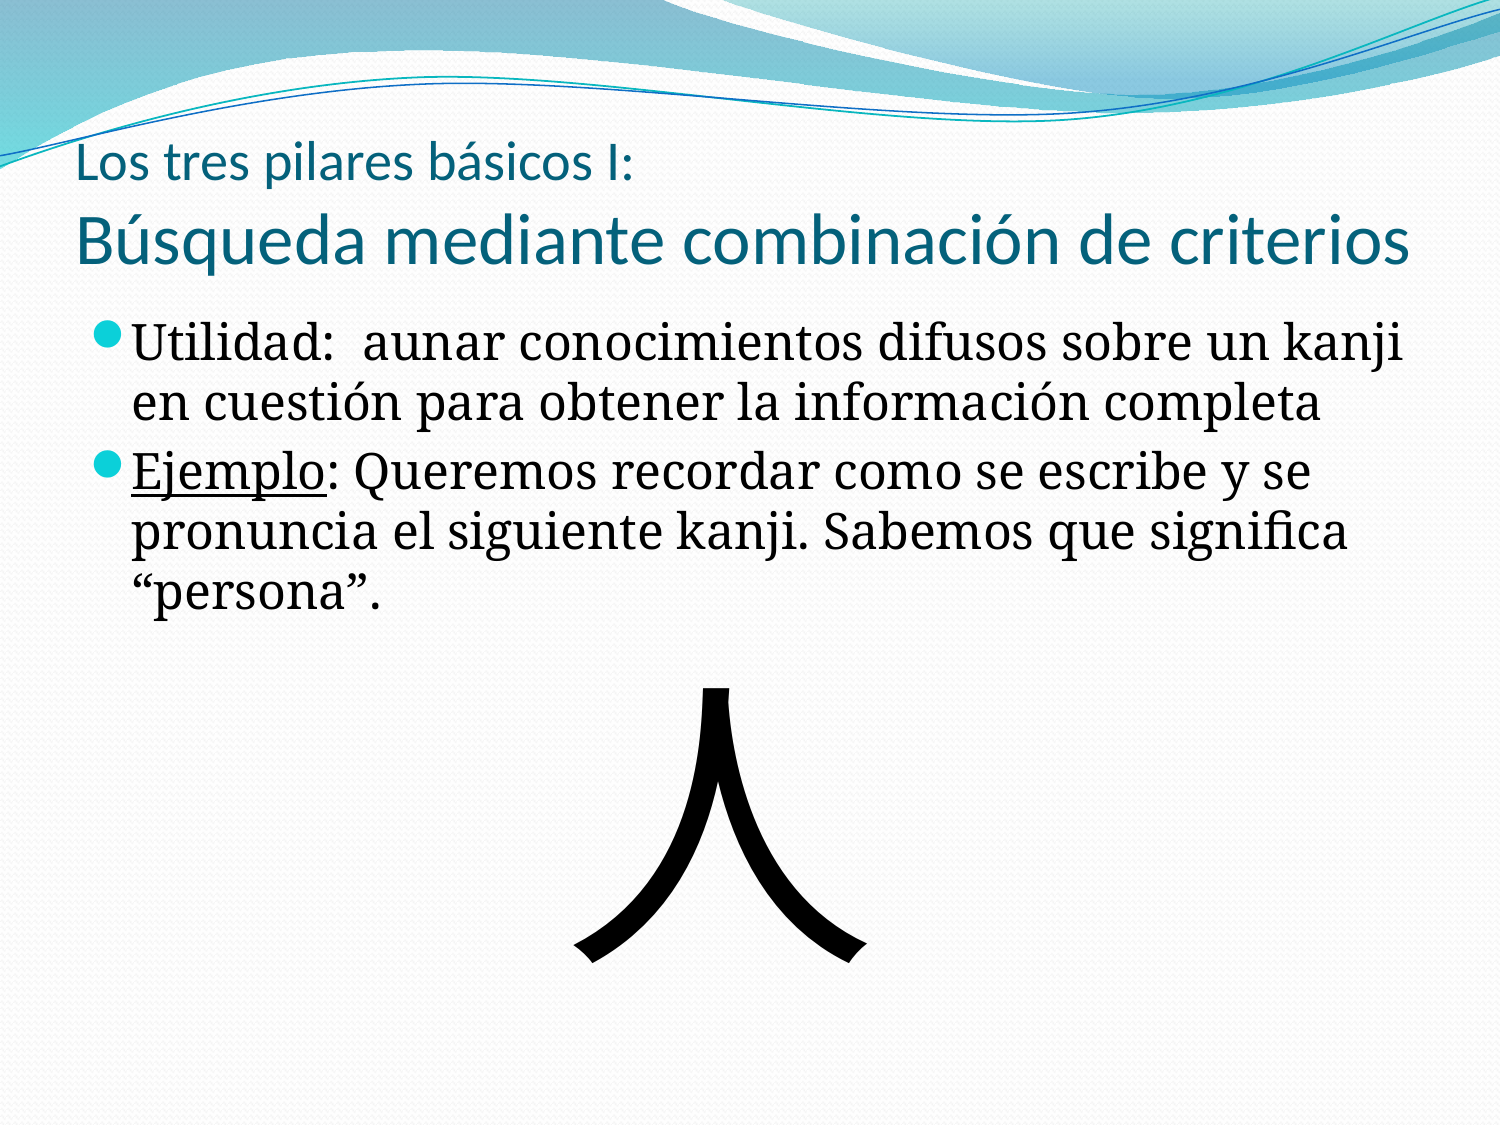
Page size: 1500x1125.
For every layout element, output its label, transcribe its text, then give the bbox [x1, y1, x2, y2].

list Utilidad: aunar conocimientos difusos sobre un kanji en cuestión para obtener la información completa Ejemplo: Queremos recordar como se escribe y se pronuncia el siguiente kanji. Sabemos que significa “persona”. [75, 302, 1425, 681]
title Los tres pilares básicos I: Búsqueda mediante combinación de criterios [75, 115, 1425, 279]
text_box 人 [549, 621, 880, 1012]
